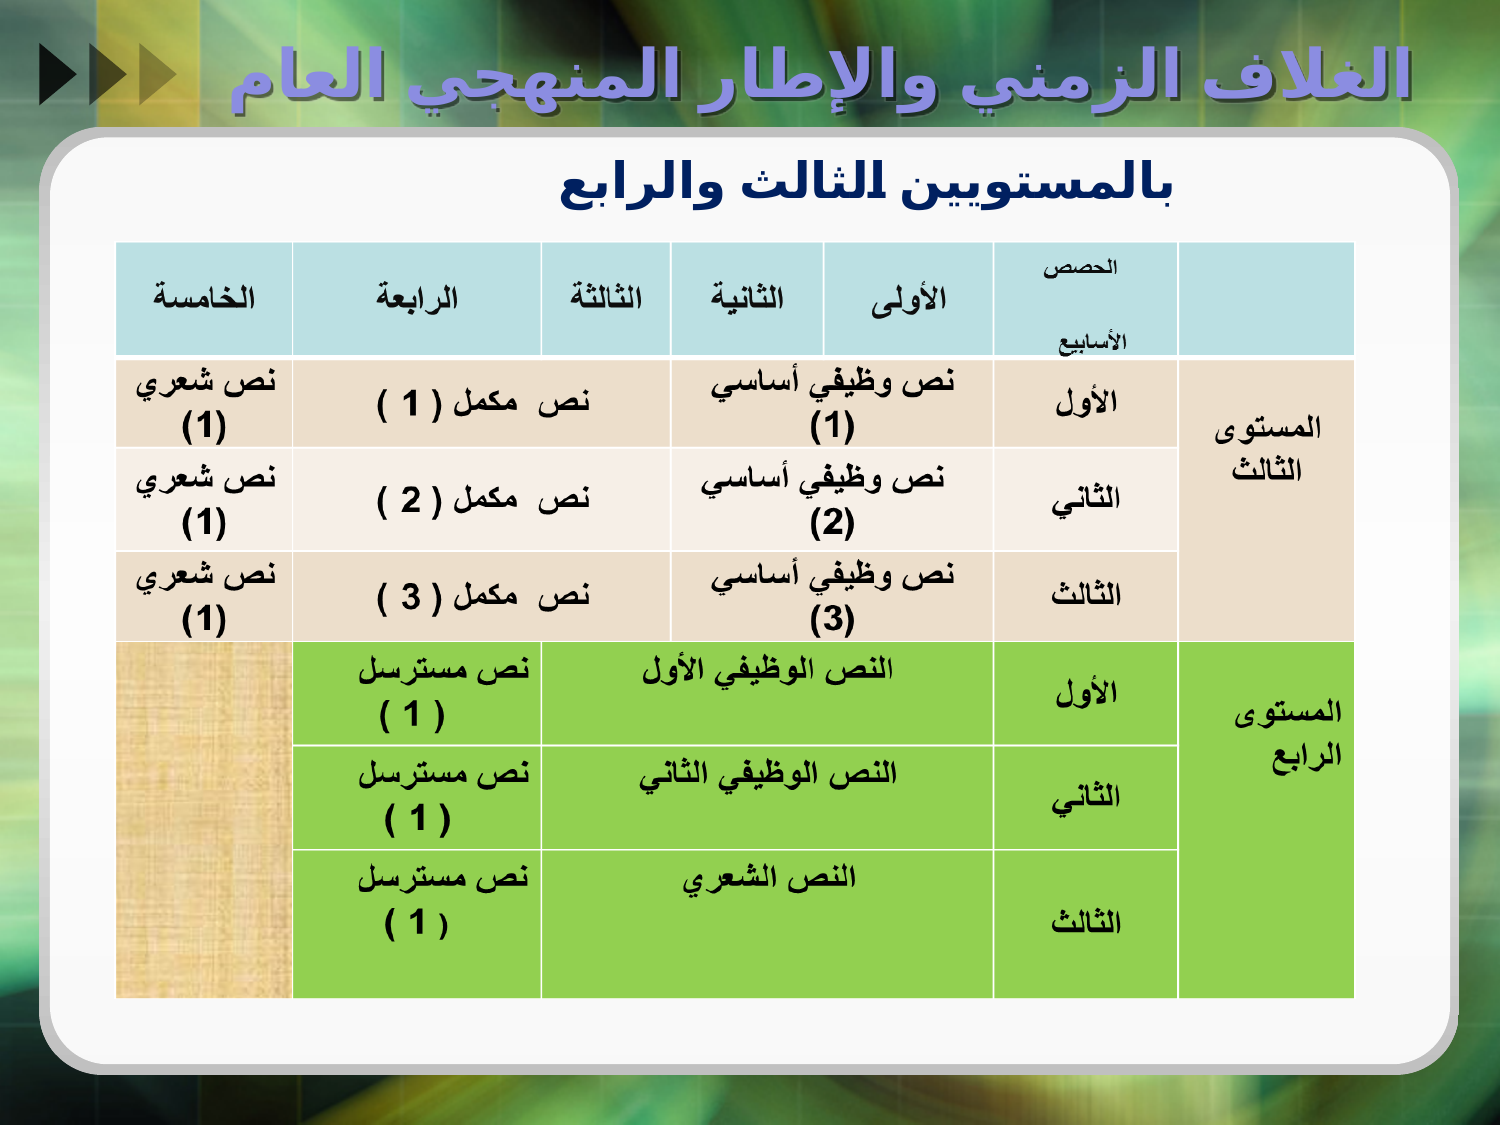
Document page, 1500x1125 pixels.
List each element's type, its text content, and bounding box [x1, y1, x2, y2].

picture [0, 0, 1500, 1125]
title الغلاف الزمني والإطار المنهجي العام [212, 24, 1463, 118]
text_box بالمستويين الثالث والرابع [500, 147, 1225, 210]
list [100, 231, 1365, 999]
